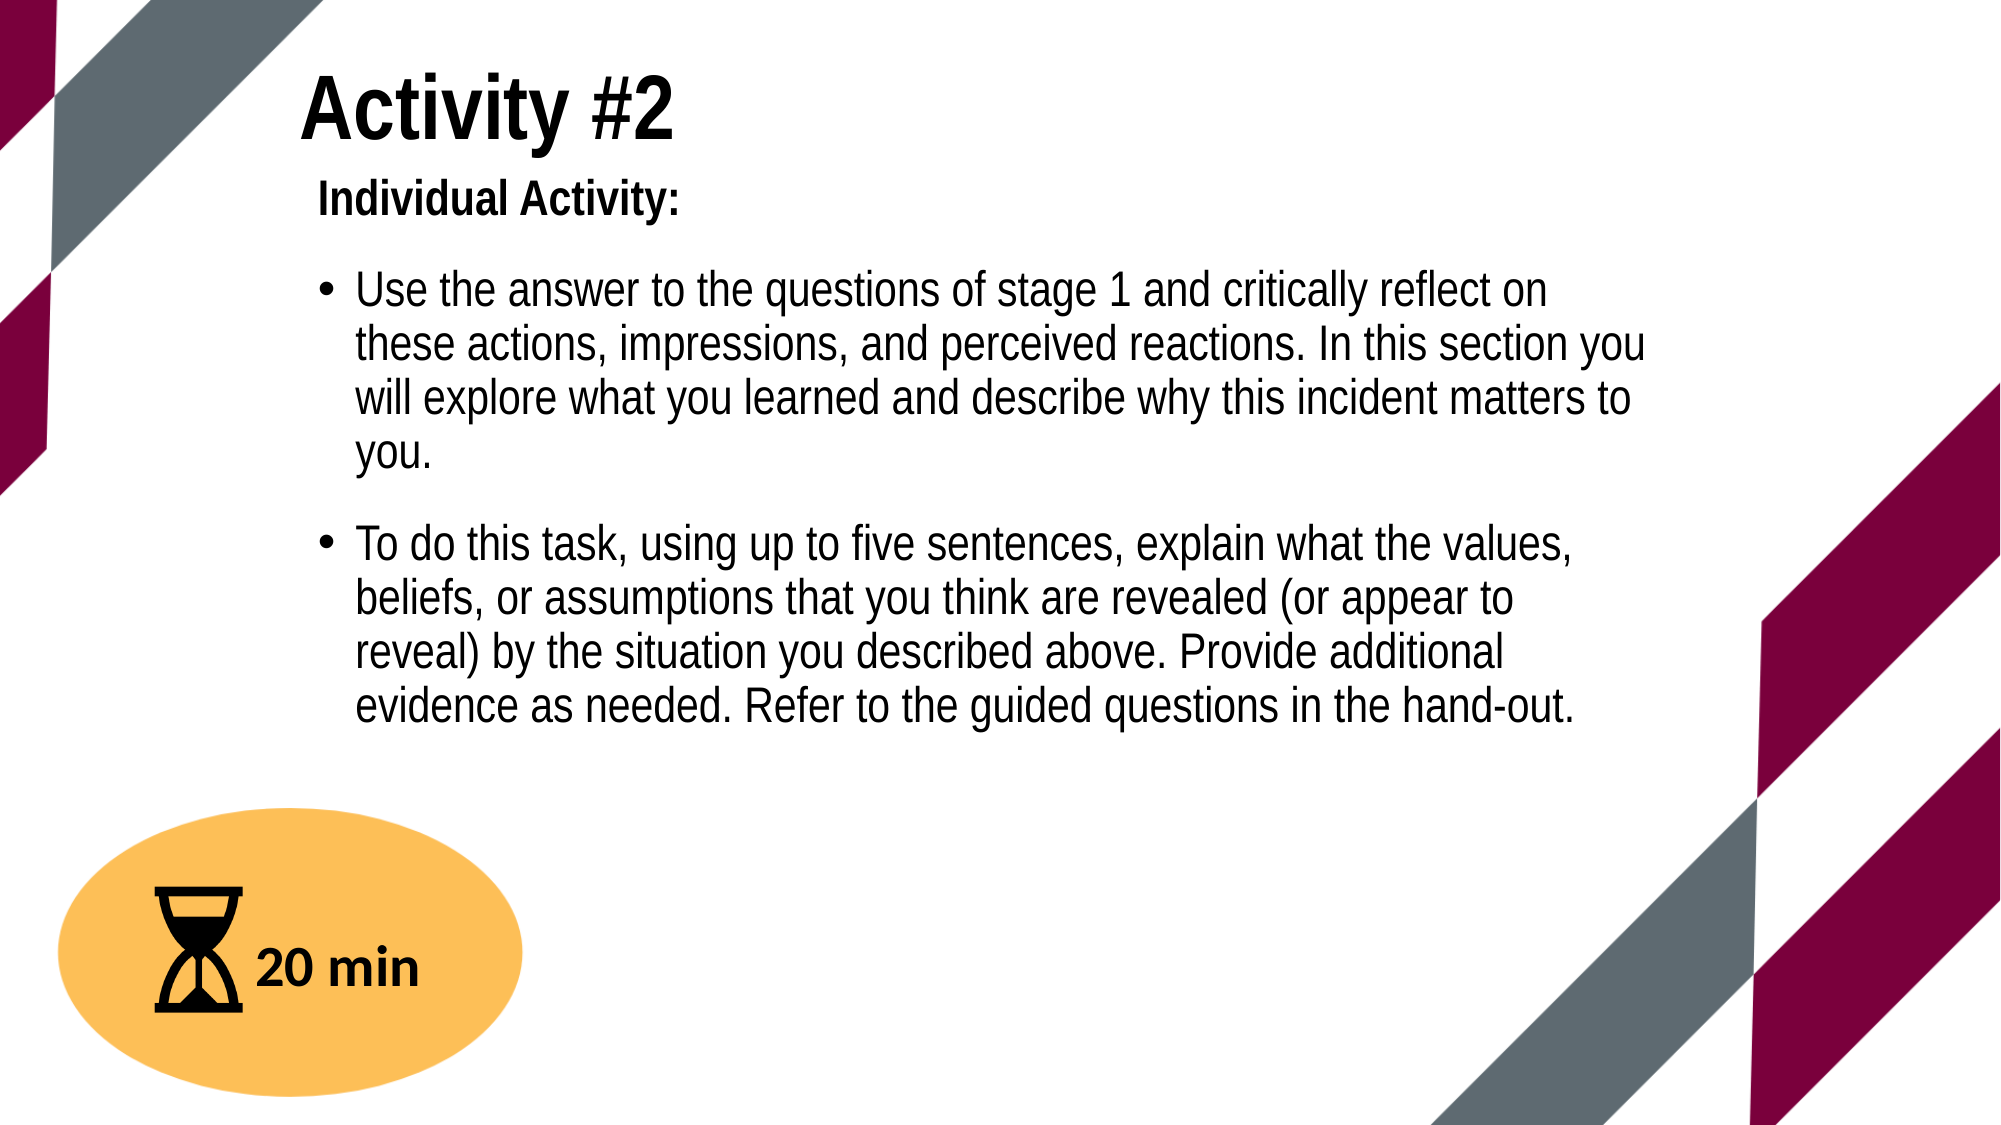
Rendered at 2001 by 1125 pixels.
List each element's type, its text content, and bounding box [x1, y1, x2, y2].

title Activity #2 [284, 1, 1339, 218]
picture [0, 0, 2001, 1125]
list Individual Activity: Use the answer to the questions of stage 1 and critically reflect on these actions, impressions, and perceived reactions. In this section you will explore what you learned and describe why this incident matters to you. To do this task, using up to five sentences, explain what the values, beliefs, or assumptions that you think are revealed (or appear to reveal) by the situation you described above. Provide additional evidence as needed. Refer to the guided questions in the hand-out. [302, 164, 1667, 1104]
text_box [123, 874, 446, 1077]
